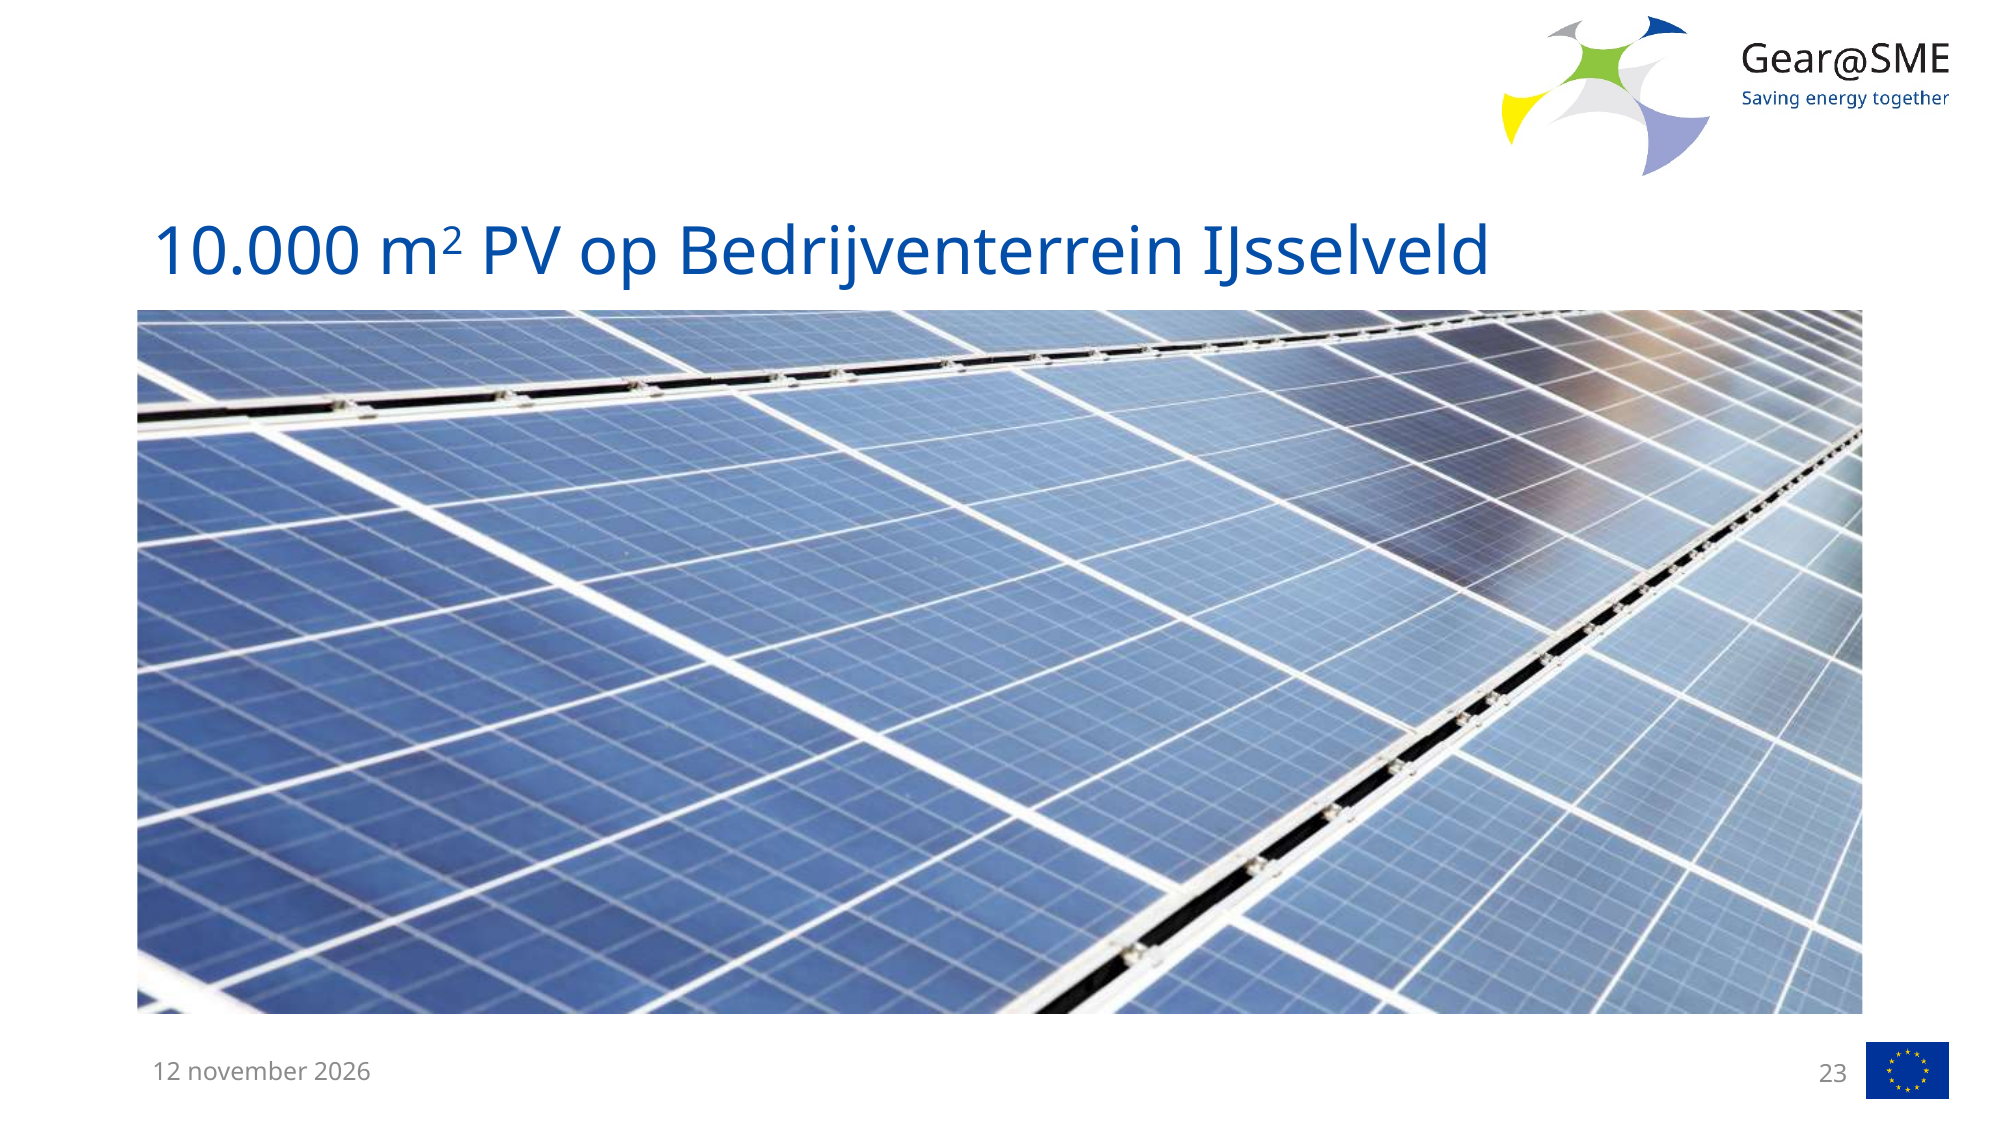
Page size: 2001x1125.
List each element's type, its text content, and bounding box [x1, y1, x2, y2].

picture [1502, 16, 1949, 176]
picture [137, 310, 1863, 1014]
title 10.000 m2 PV op Bedrijventerrein IJsselveld [137, 205, 1863, 300]
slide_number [137, 1042, 588, 1103]
picture [1866, 1042, 1949, 1099]
slide_number 23 [1412, 1044, 1863, 1104]
